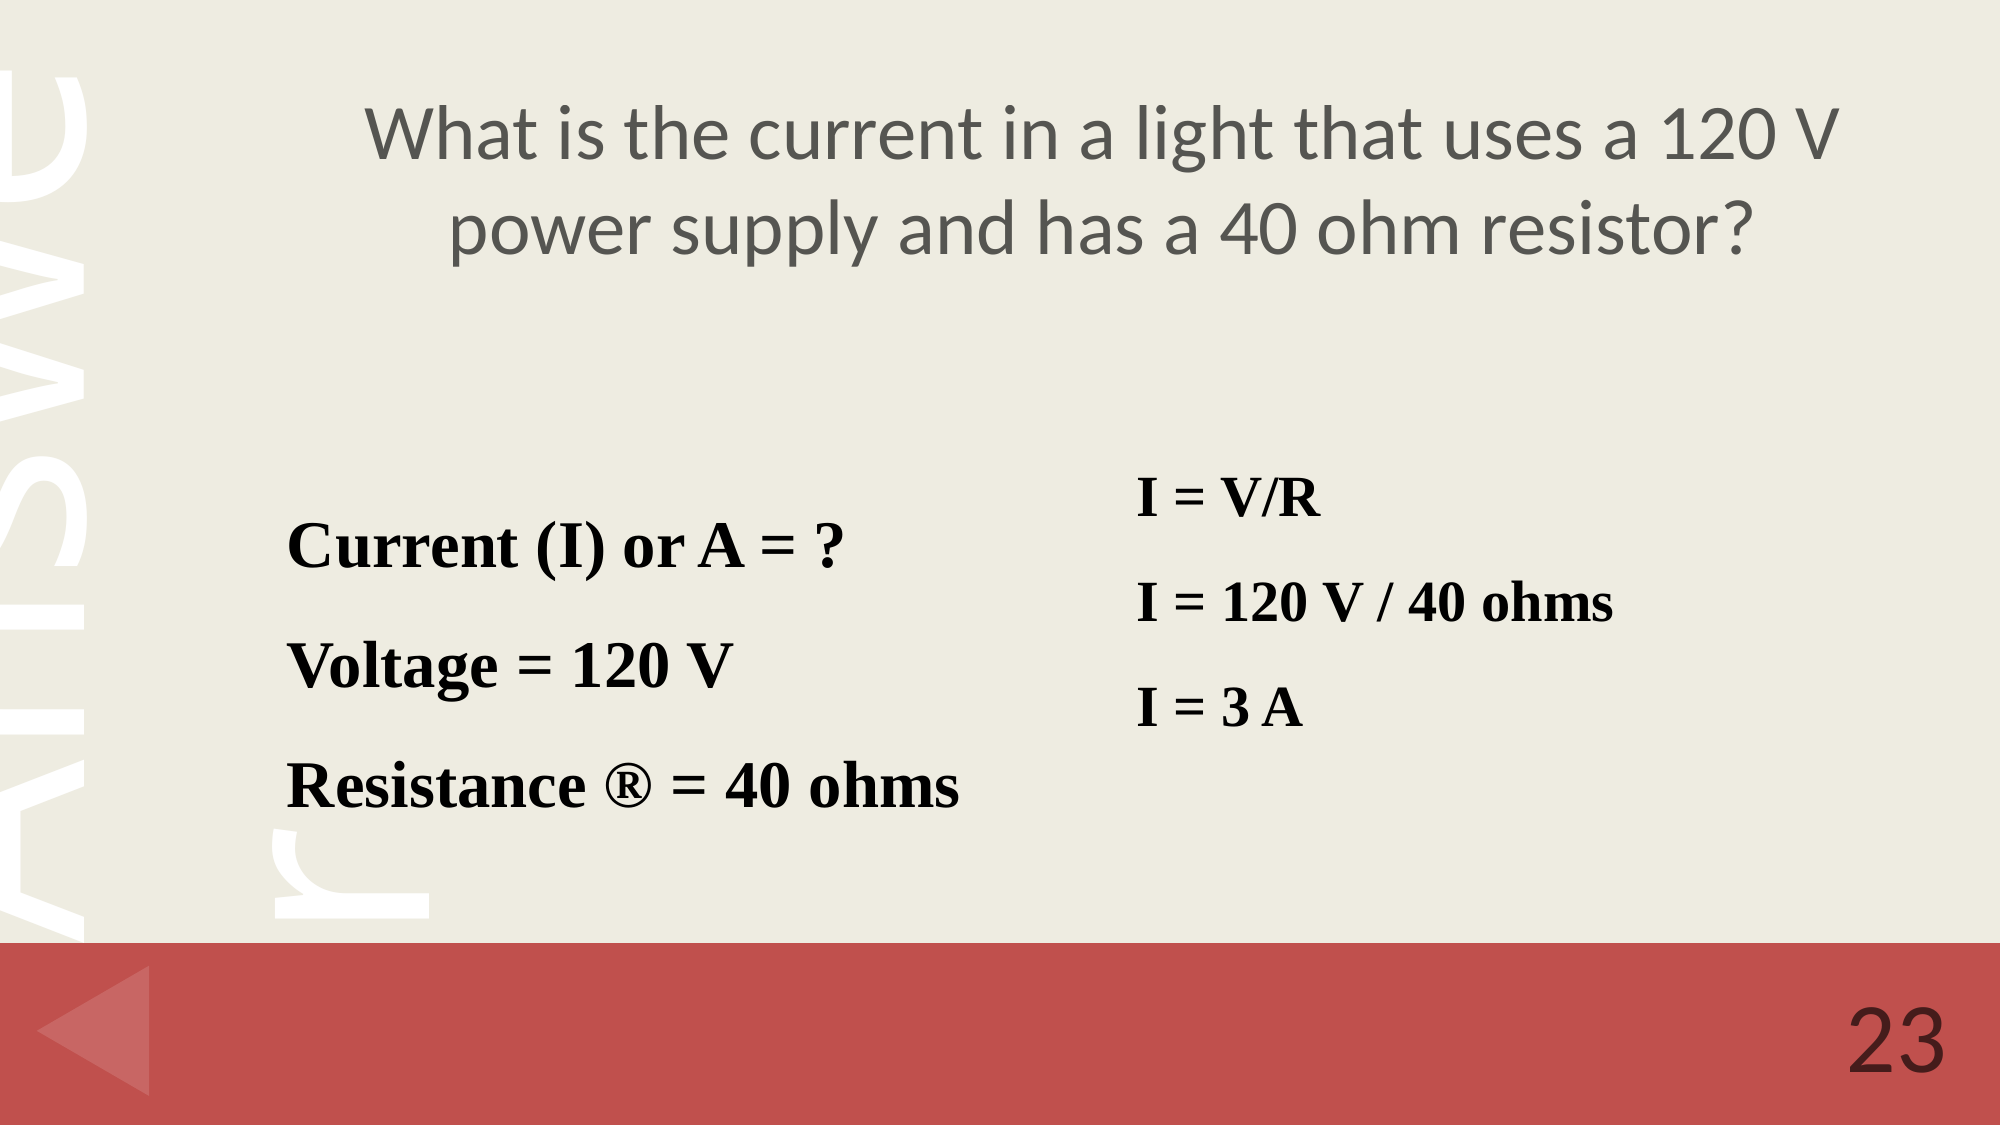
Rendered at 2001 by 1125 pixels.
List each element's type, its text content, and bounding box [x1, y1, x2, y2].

list 23 [1494, 967, 1963, 1097]
list Current (I) or A = ? Voltage = 120 V Resistance ® = 40 ohms [271, 360, 1019, 922]
text_box I = V/R I = 120 V / 40 ohms I = 3 A [1121, 415, 1630, 746]
title What is the current in a light that uses a 120 V power supply and has a 40 ohm resistor? [306, 45, 1900, 307]
